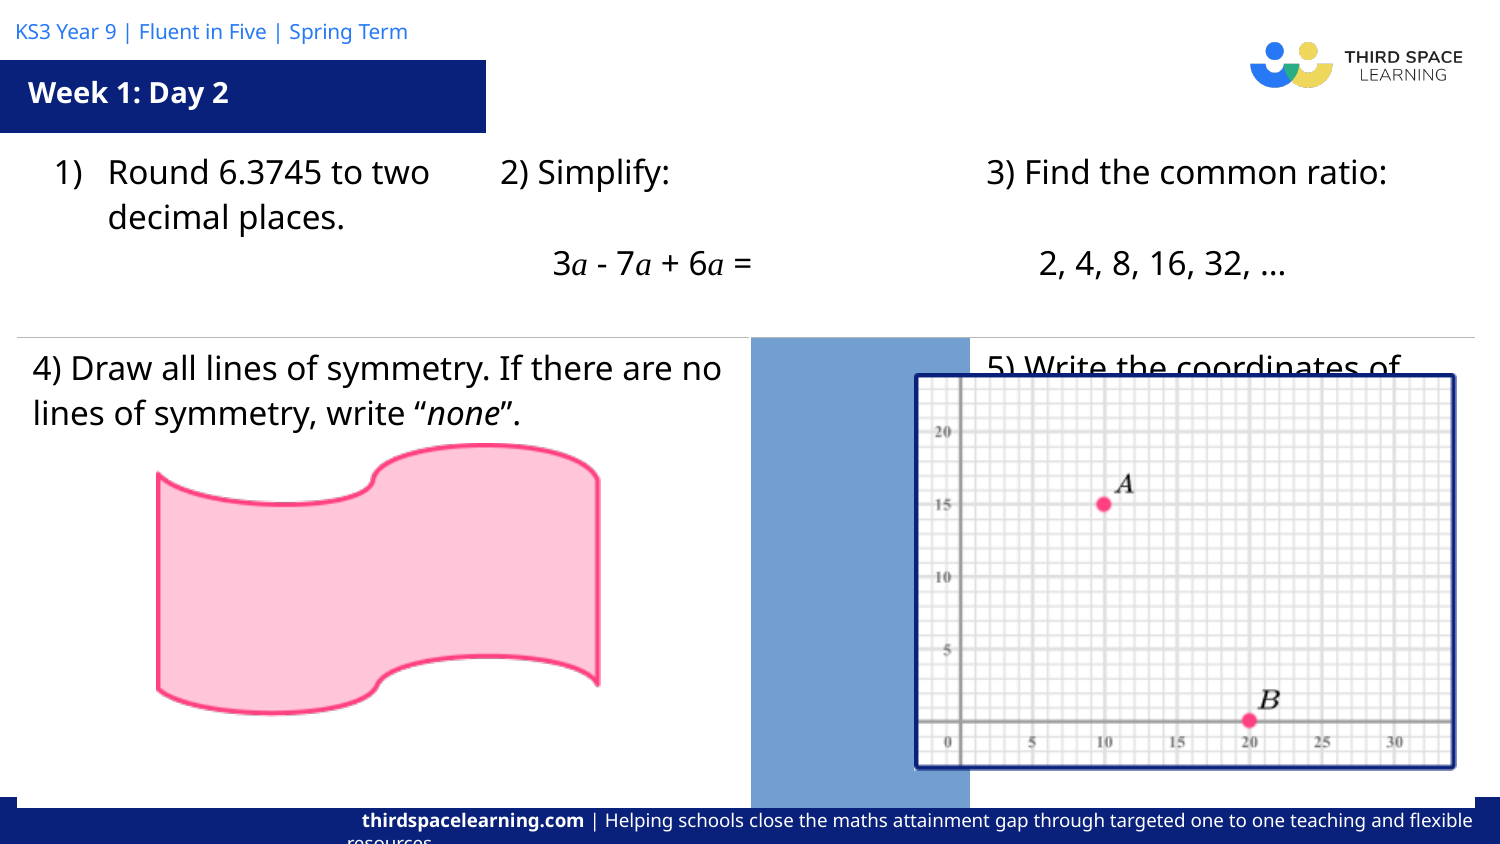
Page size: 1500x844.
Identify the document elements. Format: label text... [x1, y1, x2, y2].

table_cell 4) Draw all lines of symmetry. If there are no lines of symmetry, write “none”. [19, 338, 749, 807]
picture [1250, 33, 1465, 99]
table_header Round 6.3745 to two decimal places. [19, 142, 484, 337]
picture [914, 373, 1458, 771]
table_header 3) Find the common ratio: 2, 4, 8, 16, 32, … [972, 142, 1474, 337]
table_header 2) Simplify: 3a - 7a + 6a = [486, 142, 970, 337]
table_cell 5) Write the coordinates of points A and B: [972, 338, 1474, 807]
picture [156, 443, 601, 717]
text_box Week 1: Day 2 [13, 59, 383, 125]
